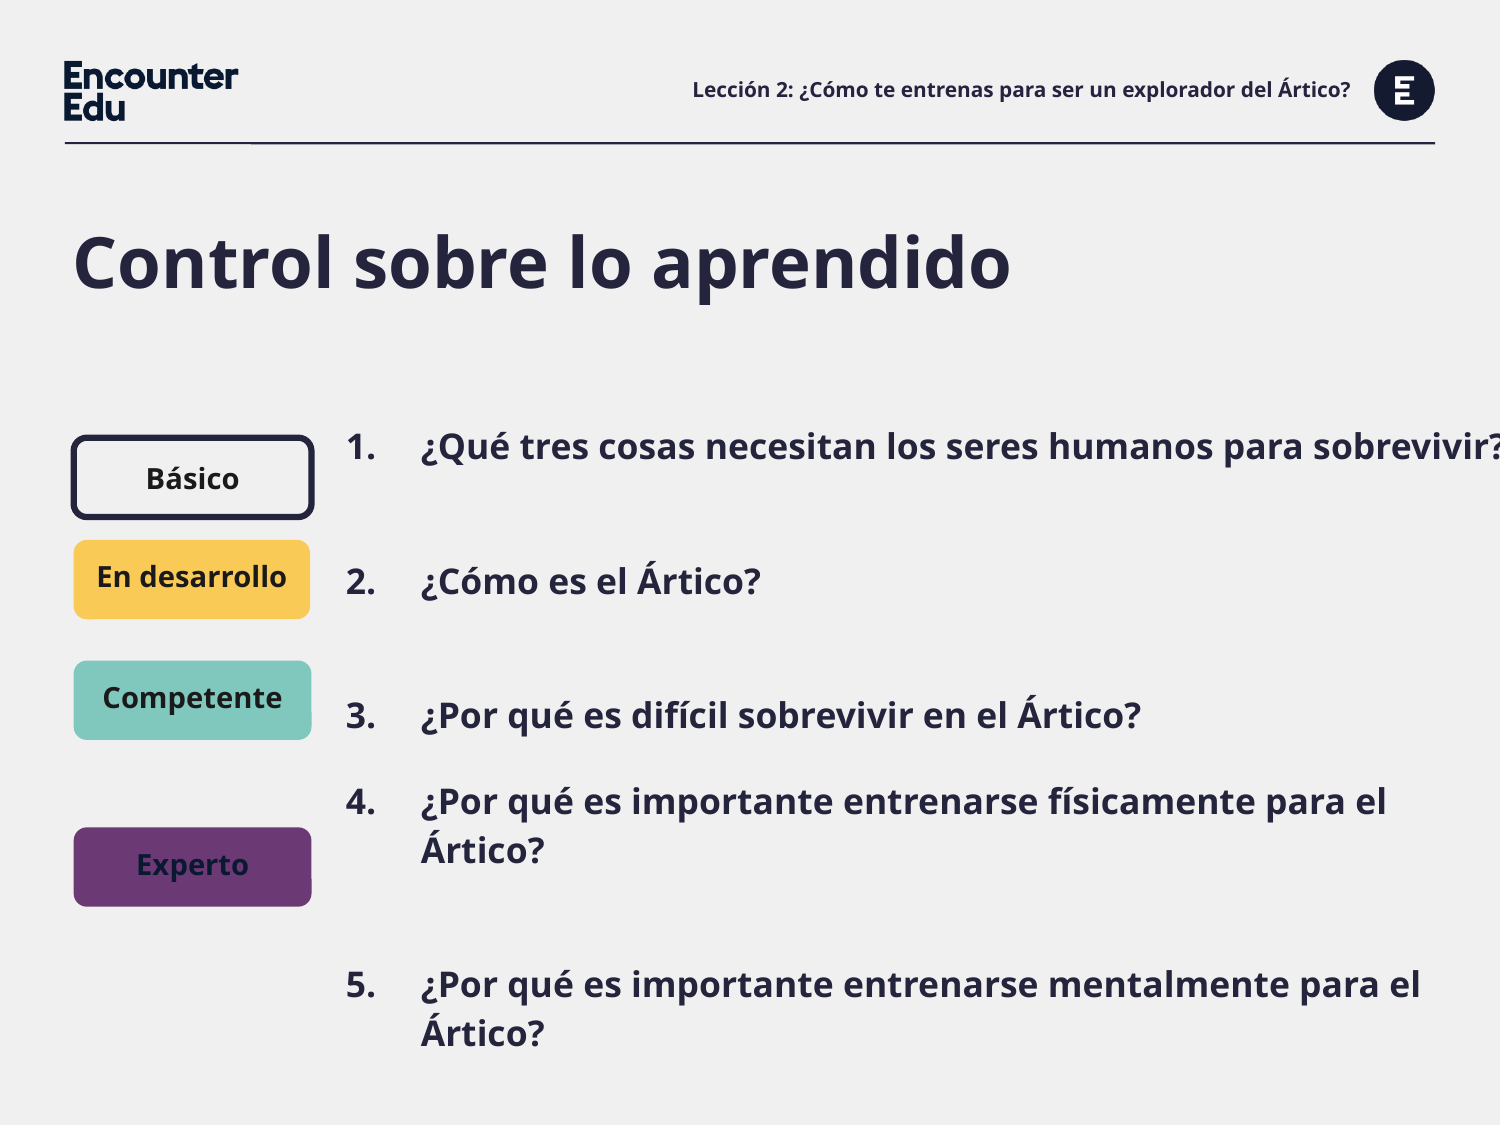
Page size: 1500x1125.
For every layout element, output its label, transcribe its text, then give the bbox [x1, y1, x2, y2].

text_box Básico [72, 436, 313, 518]
title Lección 2: ¿Cómo te entrenas para ser un explorador del Ártico? [644, 67, 1359, 114]
text_box Competente [72, 659, 313, 741]
picture [60, 59, 243, 122]
picture [1372, 58, 1436, 122]
text_box Control sobre lo aprendido [65, 163, 1416, 368]
table_header ¿Qué tres cosas necesitan los seres humanos para sobrevivir? ¿Cómo es el Ártico? ¿Por qué es difícil sobrevivir en el Ártico? ¿Por qué es importante entrenarse físicamente para el Ártico? ¿Por qué es importante entrenarse mentalmente para el Ártico? [335, 422, 1500, 1057]
text_box En desarrollo [72, 539, 311, 621]
text_box Experto [72, 826, 313, 908]
